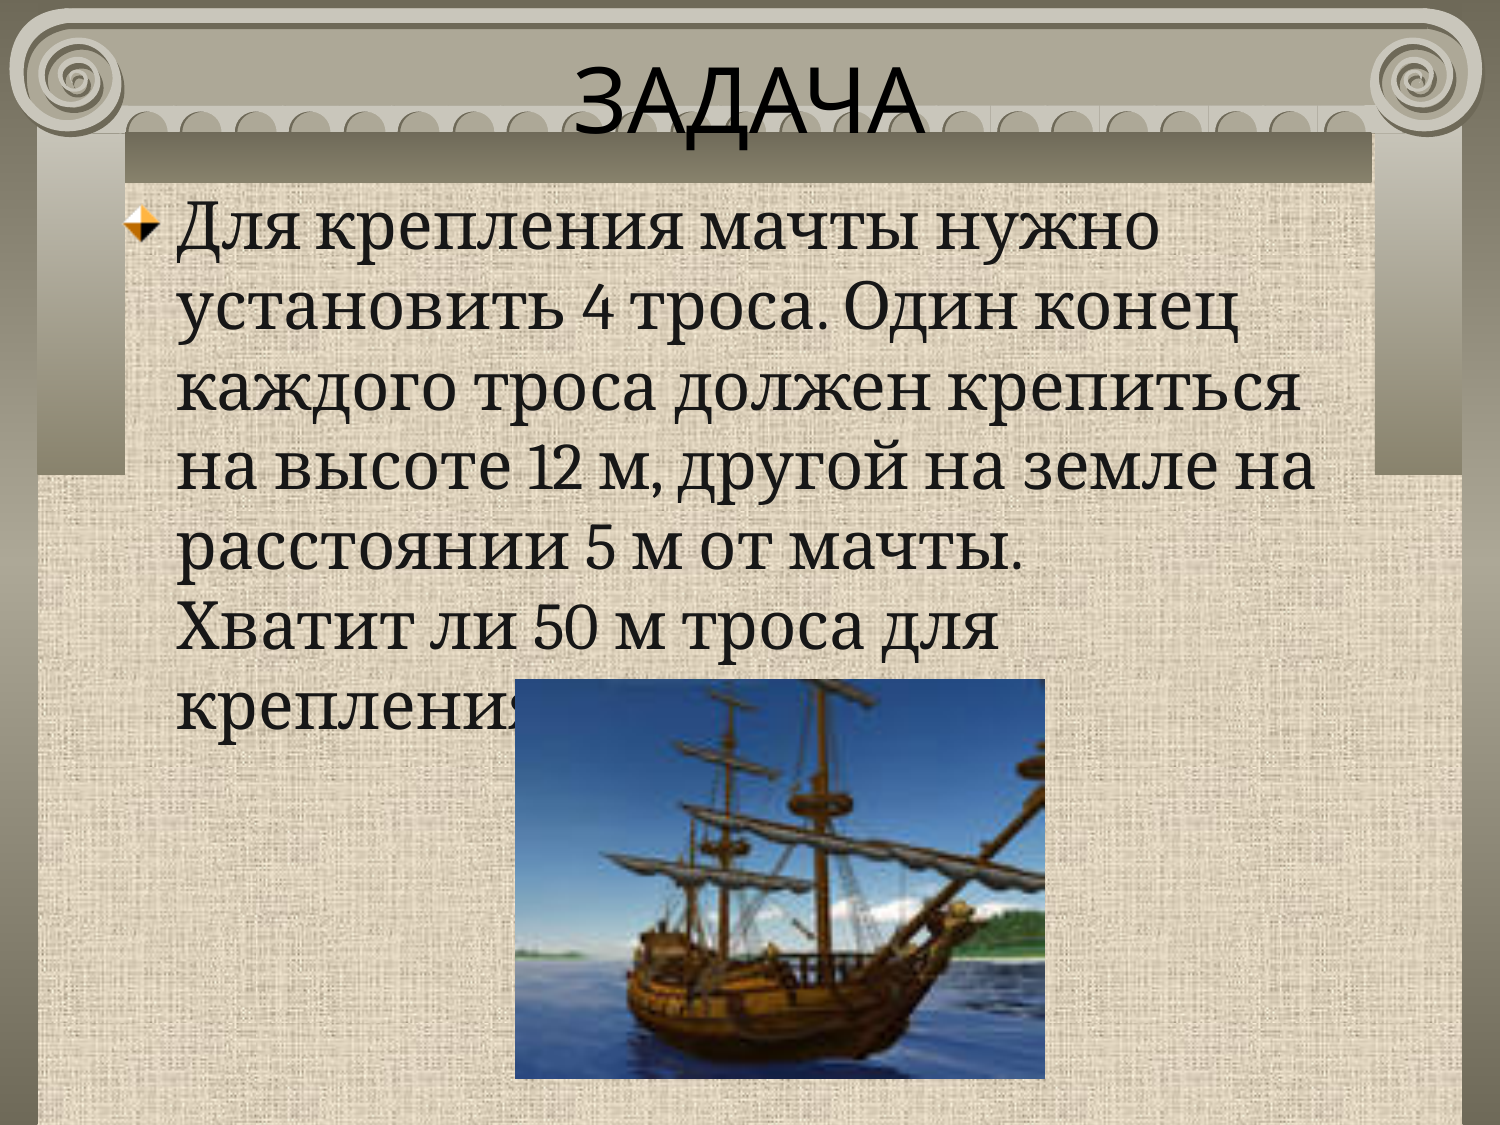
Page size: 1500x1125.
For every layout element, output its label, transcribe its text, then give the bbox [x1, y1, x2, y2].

title ЗАДАЧА [112, 46, 1388, 188]
picture [120, 202, 163, 245]
list Для крепления мачты нужно установить 4 троса. Один конец каждого троса должен крепиться на высоте 12 м, другой на земле на расстоянии 5 м от мачты. Хватит ли 50 м троса для крепления мачты? [105, 175, 1381, 897]
picture [37, 126, 1463, 1125]
